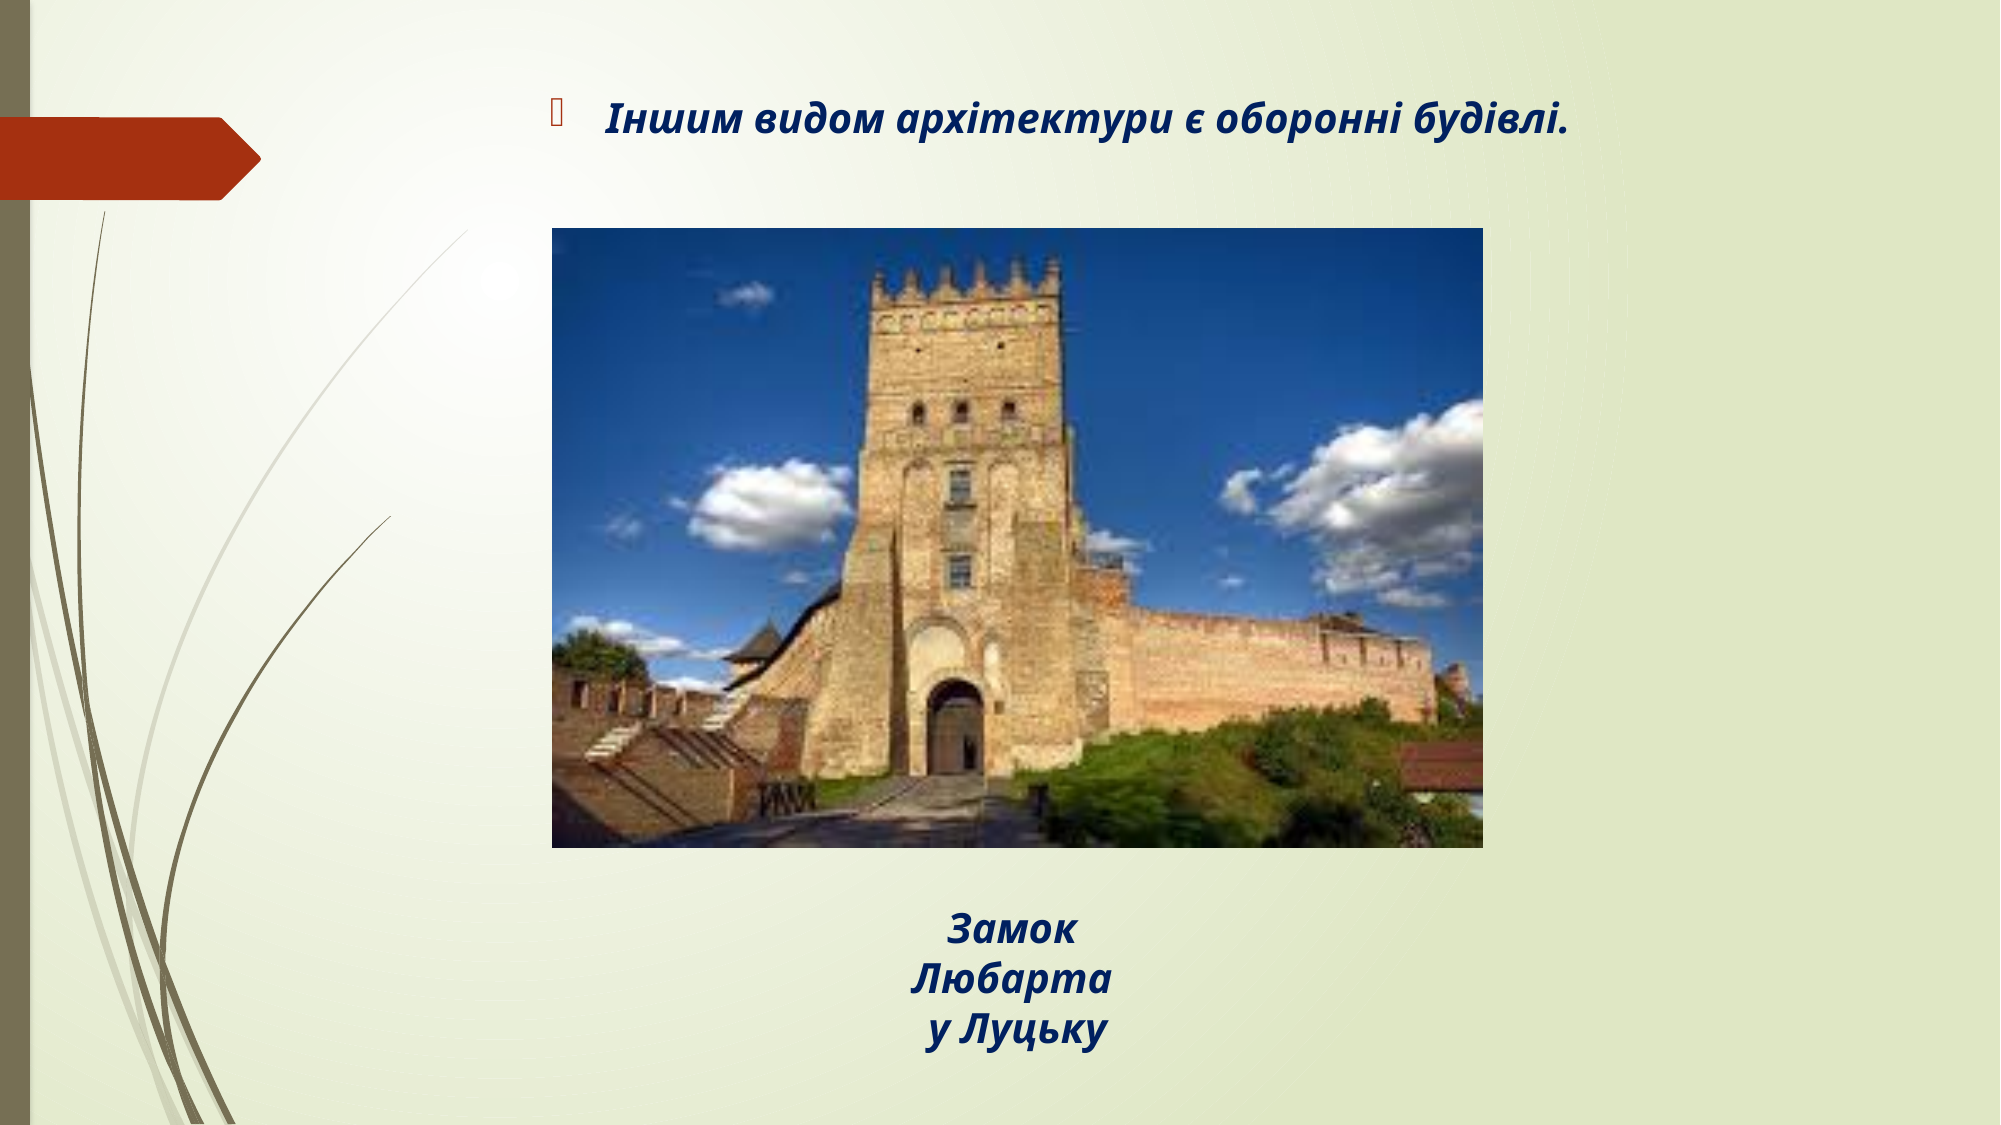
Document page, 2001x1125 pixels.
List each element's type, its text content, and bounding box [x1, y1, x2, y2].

list Іншим видом архітектури є оборонні будівлі. [329, 84, 1792, 189]
text_box Замок Любарта у Луцьку [832, 894, 1203, 1059]
picture [552, 228, 1484, 849]
